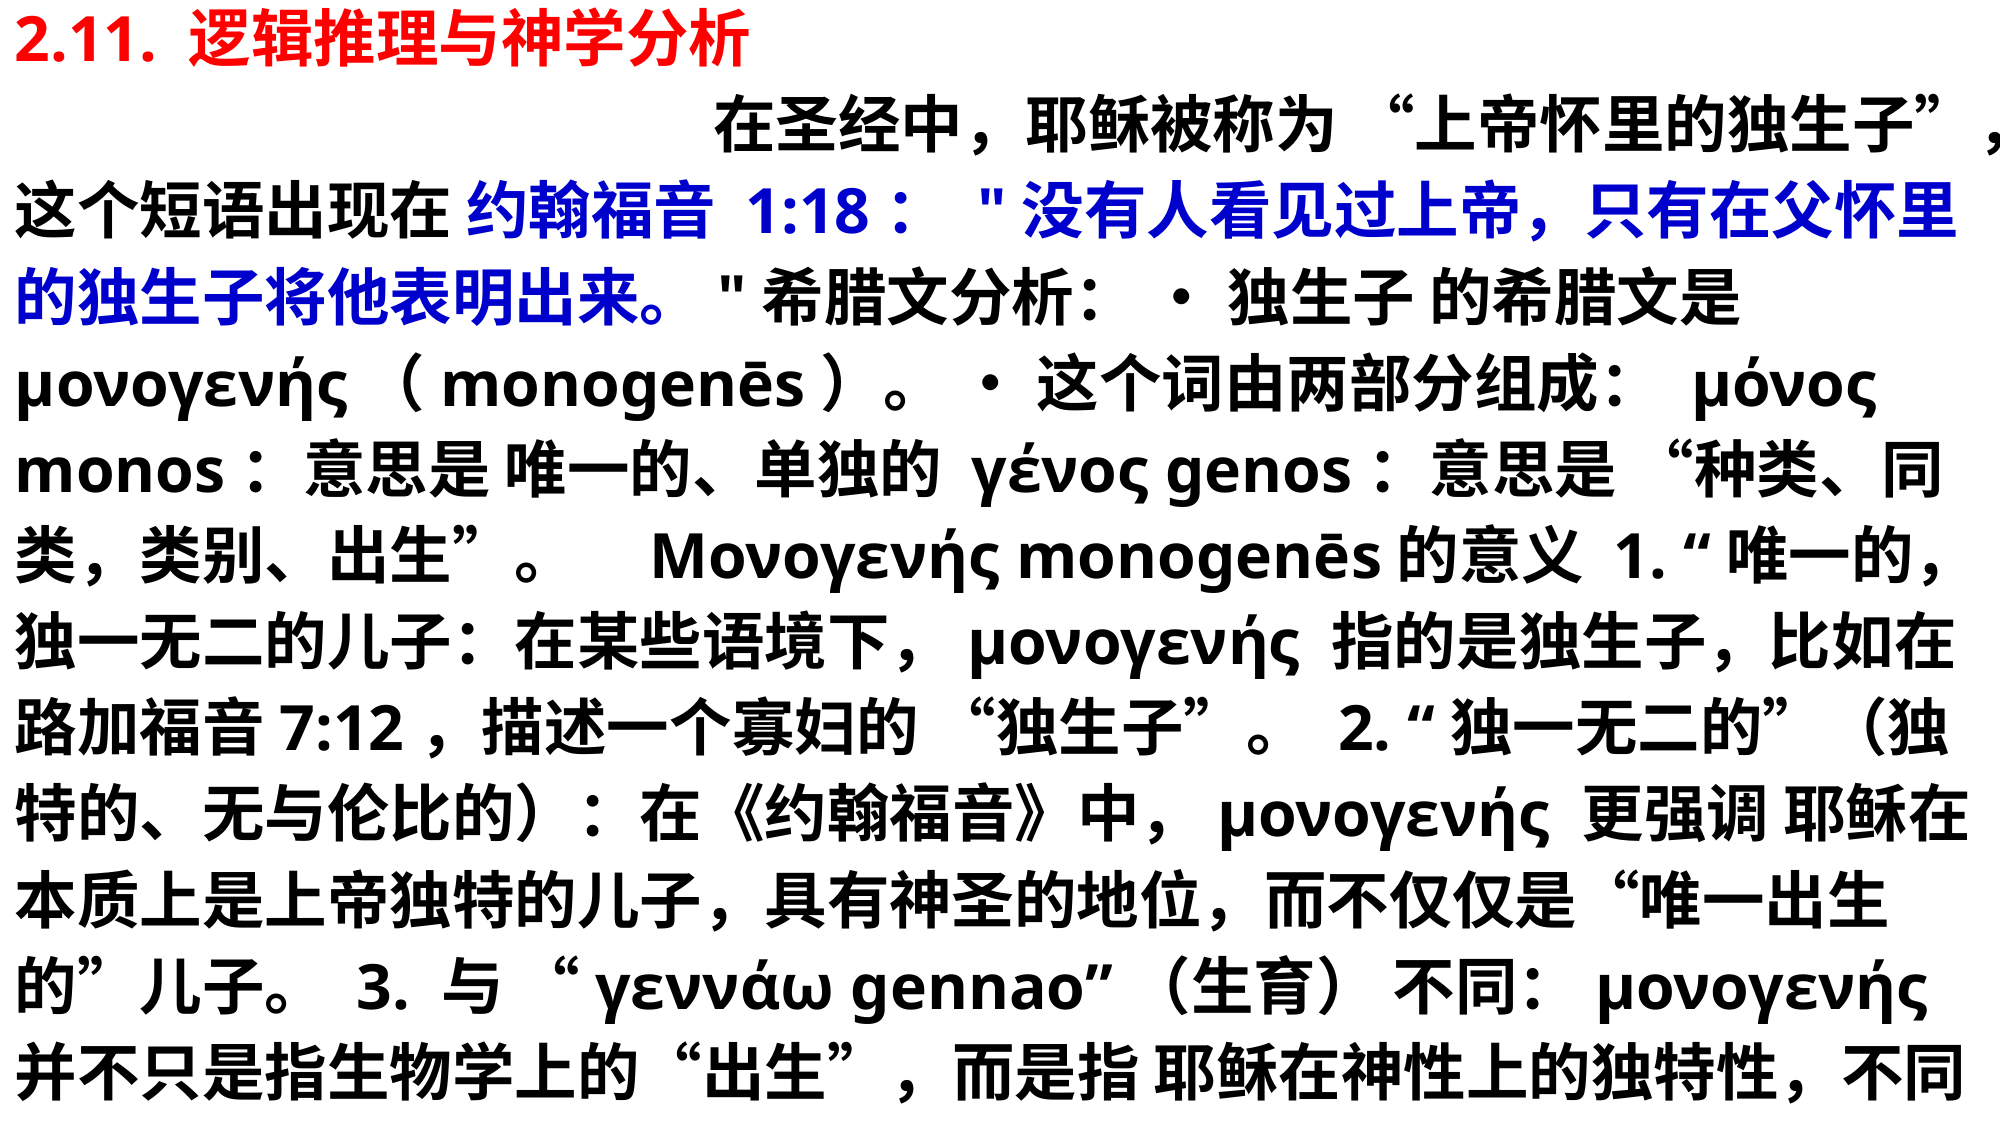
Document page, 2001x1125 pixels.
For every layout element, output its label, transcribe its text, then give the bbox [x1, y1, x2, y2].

text_box 2.11. 逻辑推理与神学分析 在圣经中，耶稣被称为 “上帝怀里的独生子”，这个短语出现在 约翰福音 1:18： "没有人看见过上帝，只有在父怀里的独生子将他表明出来。"希腊文分析： • 独生子 的希腊文是 μονογενής（monogenēs）。 • 这个词由两部分组成： μόνος monos：意思是 唯一的、单独的 γένος genos：意思是 “种类、同类，类别、出生”。 Μονογενής monogenēs的意义 1. “唯一的，独一无二的儿子：在某些语境下，μονογενής 指的是独生子，比如在路加福音7:12，描述一个寡妇的 “独生子”。 2. “独一无二的”（独特的、无与伦比的）：在《约翰福音》中，μονογενής 更强调 耶稣在本质上是上帝独特的儿子，具有神圣的地位，而不仅仅是“唯一出生的”儿子。 3. 与 “γεννάω gennao”（生育） 不同：μονογενής 并不只是指生物学上的“出生”，而是指 耶稣在神性上的独特性，不同于其他被造的人类或天使 [0, 0, 2000, 1125]
